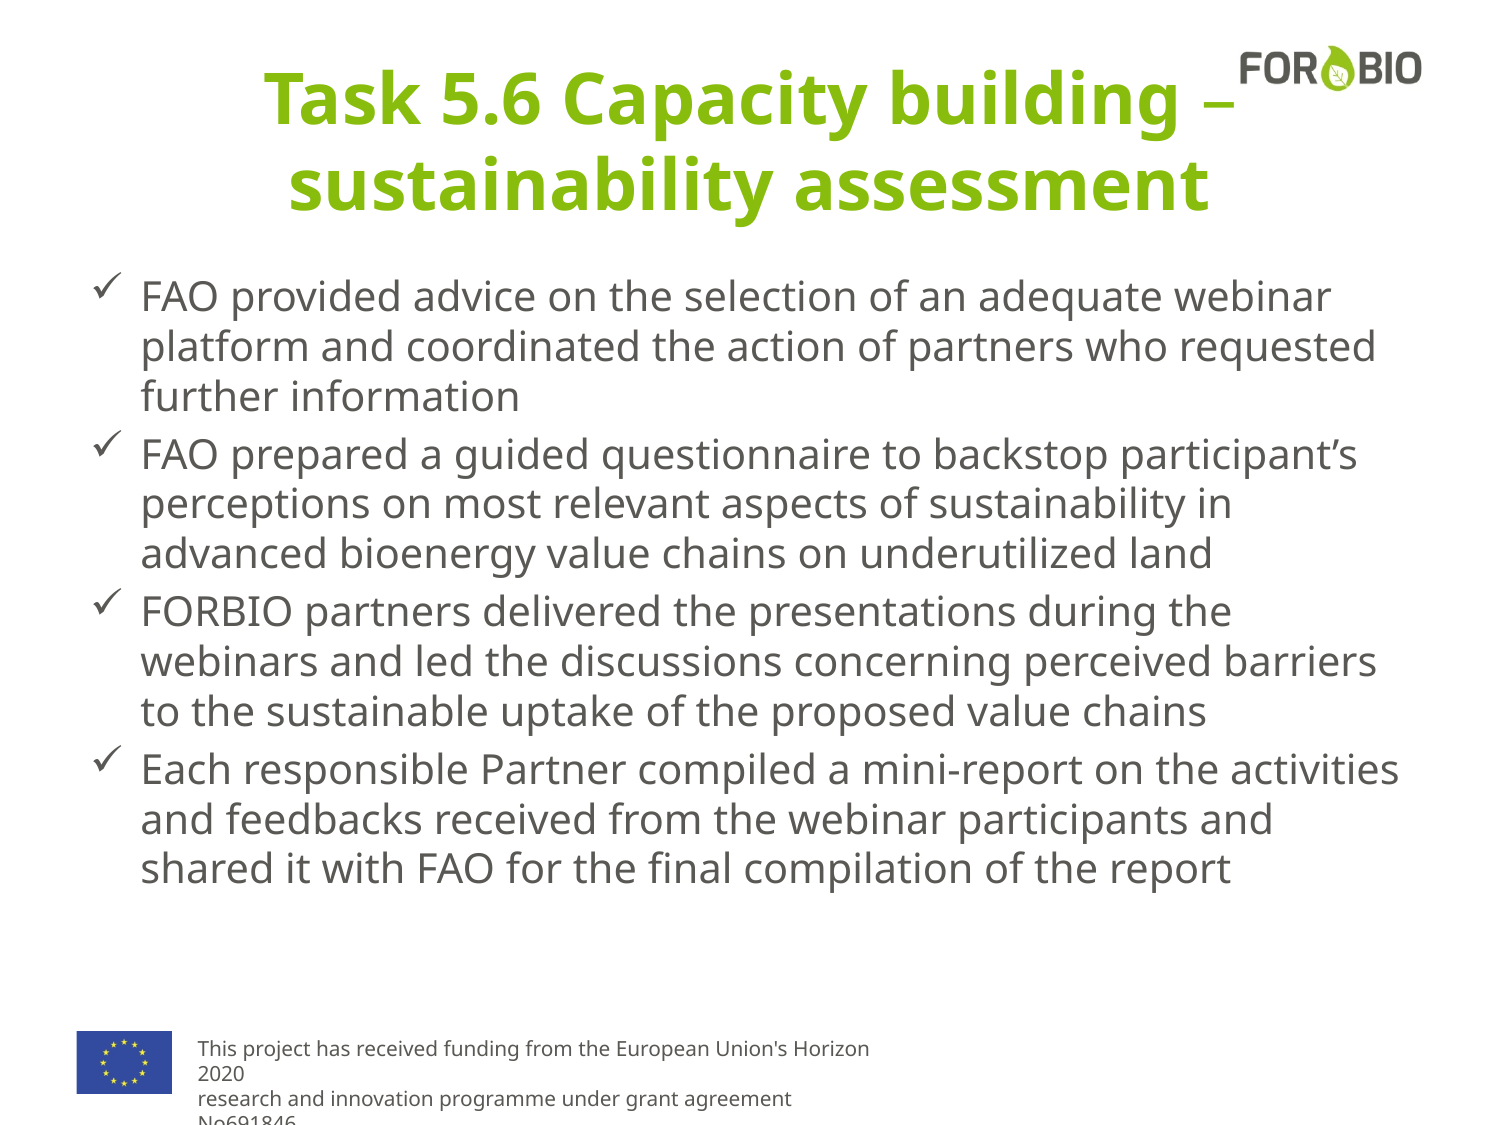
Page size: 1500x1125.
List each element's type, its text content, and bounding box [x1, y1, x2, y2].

picture [76, 1031, 172, 1094]
list FAO provided advice on the selection of an adequate webinar platform and coordinated the action of partners who requested further information FAO prepared a guided questionnaire to backstop participant’s perceptions on most relevant aspects of sustainability in advanced bioenergy value chains on underutilized land FORBIO partners delivered the presentations during the webinars and led the discussions concerning perceived barriers to the sustainable uptake of the proposed value chains Each responsible Partner compiled a mini-report on the activities and feedbacks received from the webinar participants and shared it with FAO for the final compilation of the report [75, 262, 1425, 1005]
title Task 5.6 Capacity building – sustainability assessment [75, 45, 1425, 233]
picture [1187, 23, 1473, 114]
